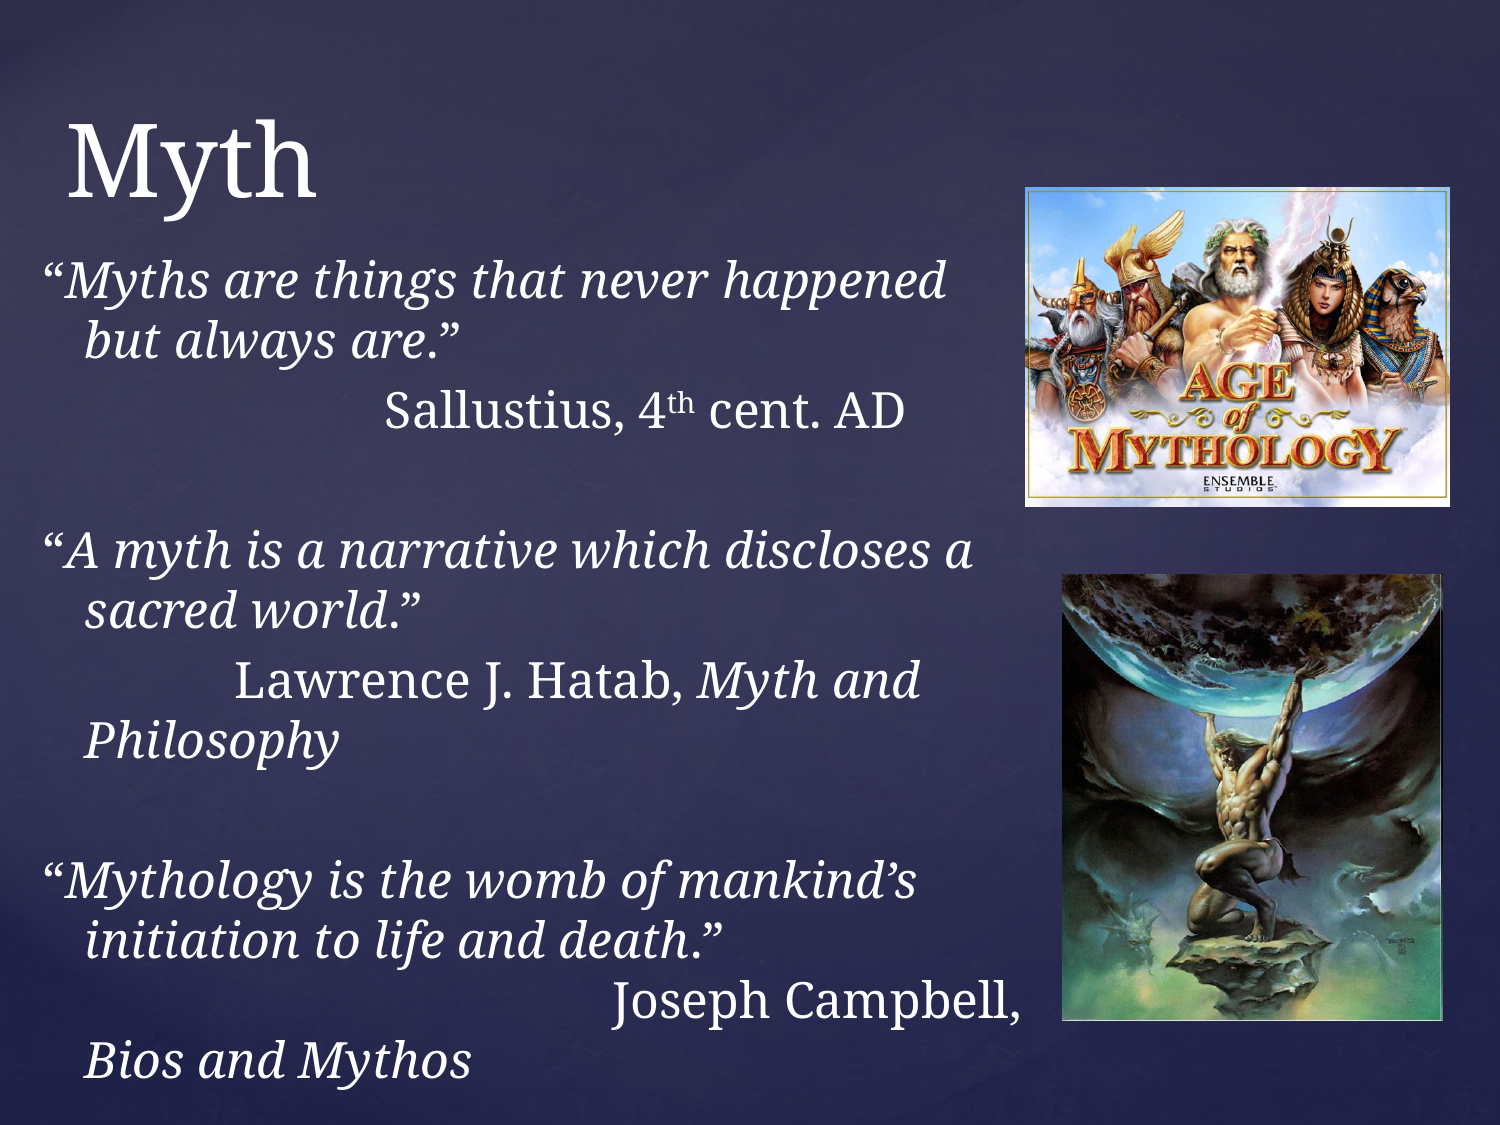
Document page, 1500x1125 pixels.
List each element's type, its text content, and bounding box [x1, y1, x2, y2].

picture [1061, 574, 1443, 1021]
title Myth [50, 37, 388, 225]
list “Myths are things that never happened but always are.” Sallustius, 4th cent. AD “A myth is a narrative which discloses a sacred world.” Lawrence J. Hatab, Myth and Philosophy “Mythology is the womb of mankind’s initiation to life and death.” Joseph Campbell, Bios and Mythos [24, 249, 1050, 1088]
picture [1024, 186, 1451, 507]
